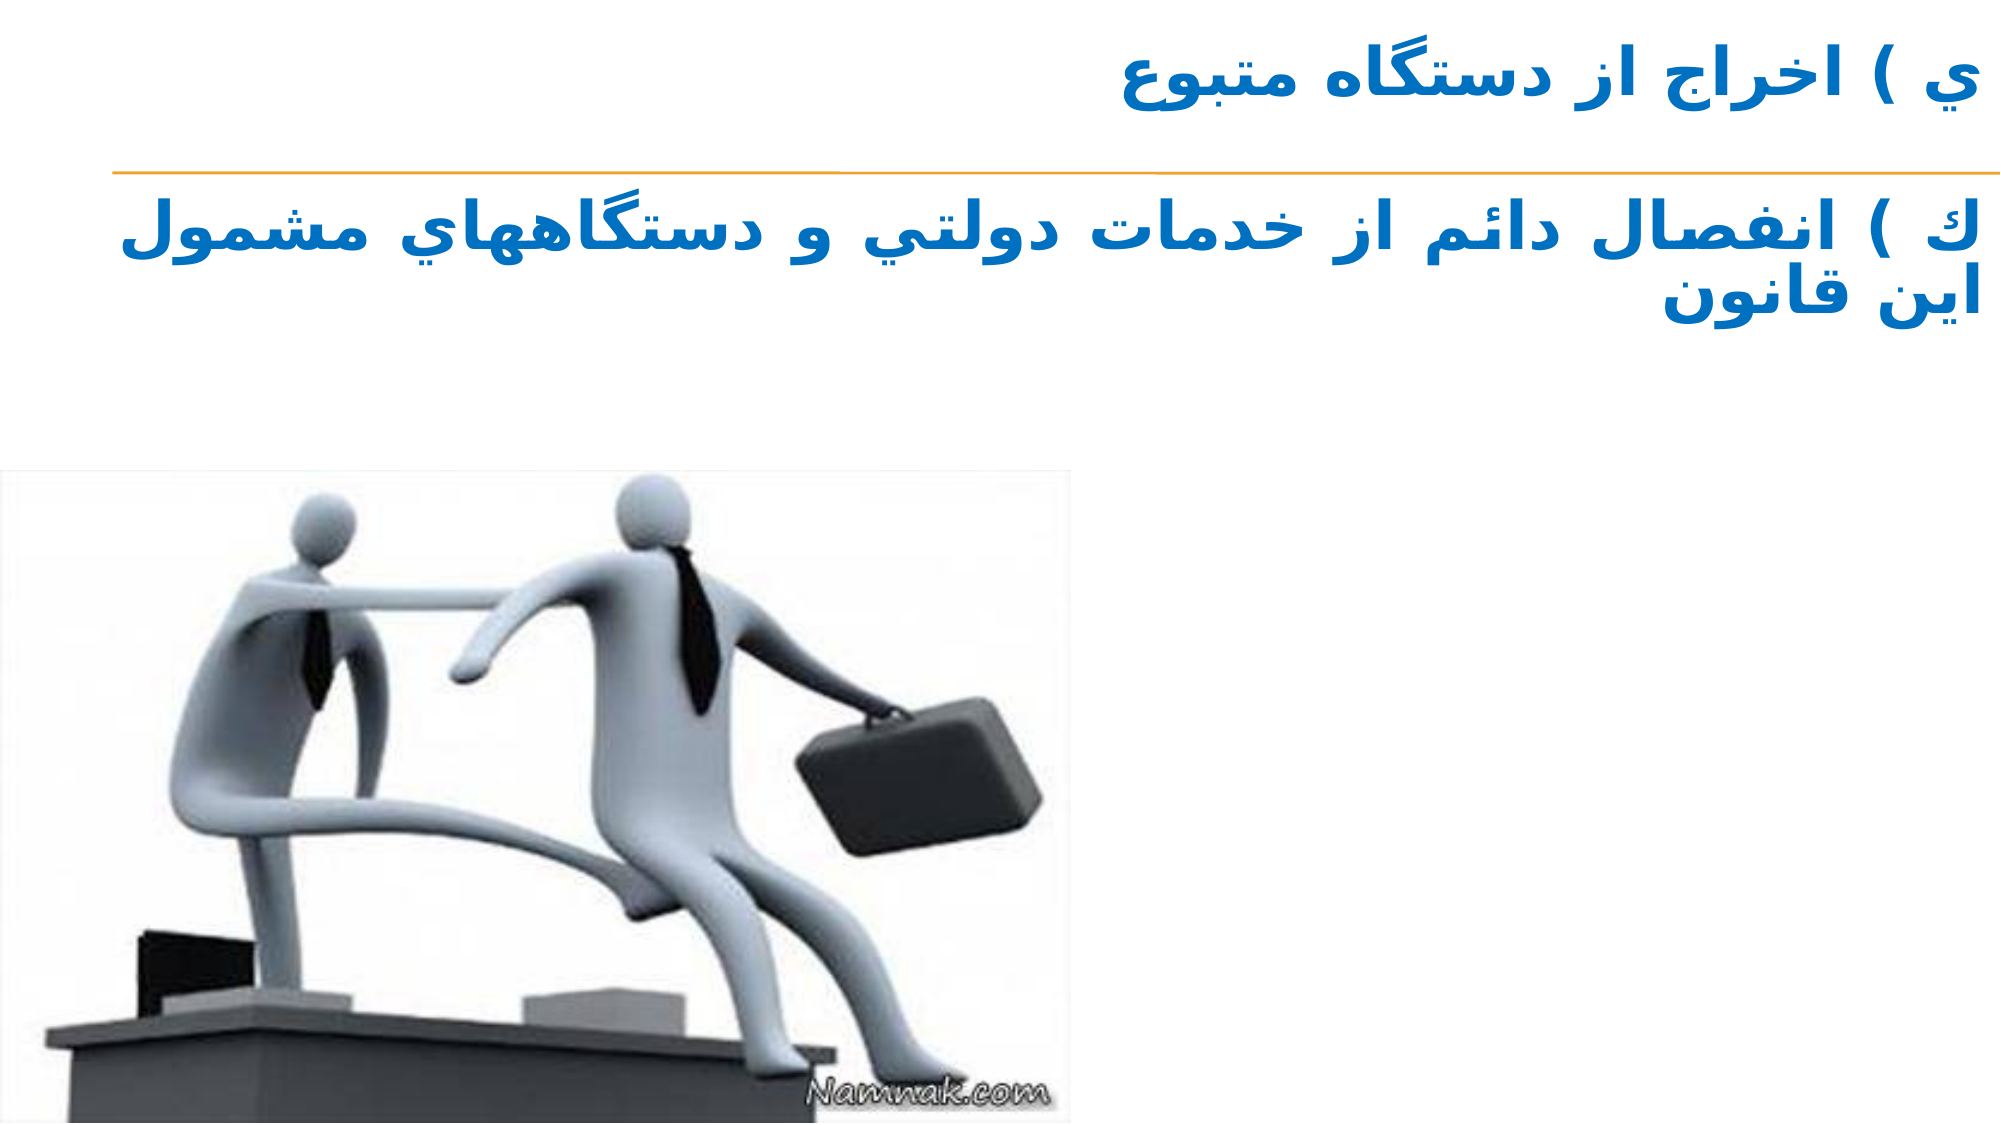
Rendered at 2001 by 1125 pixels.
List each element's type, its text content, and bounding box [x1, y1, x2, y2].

list ي ) اخراج از دستگاه متبوع ك ) انفصال دائم از خدمات دولتي و دستگاههاي مشمول اين قانون [99, 36, 2000, 918]
picture [0, 469, 1071, 1123]
